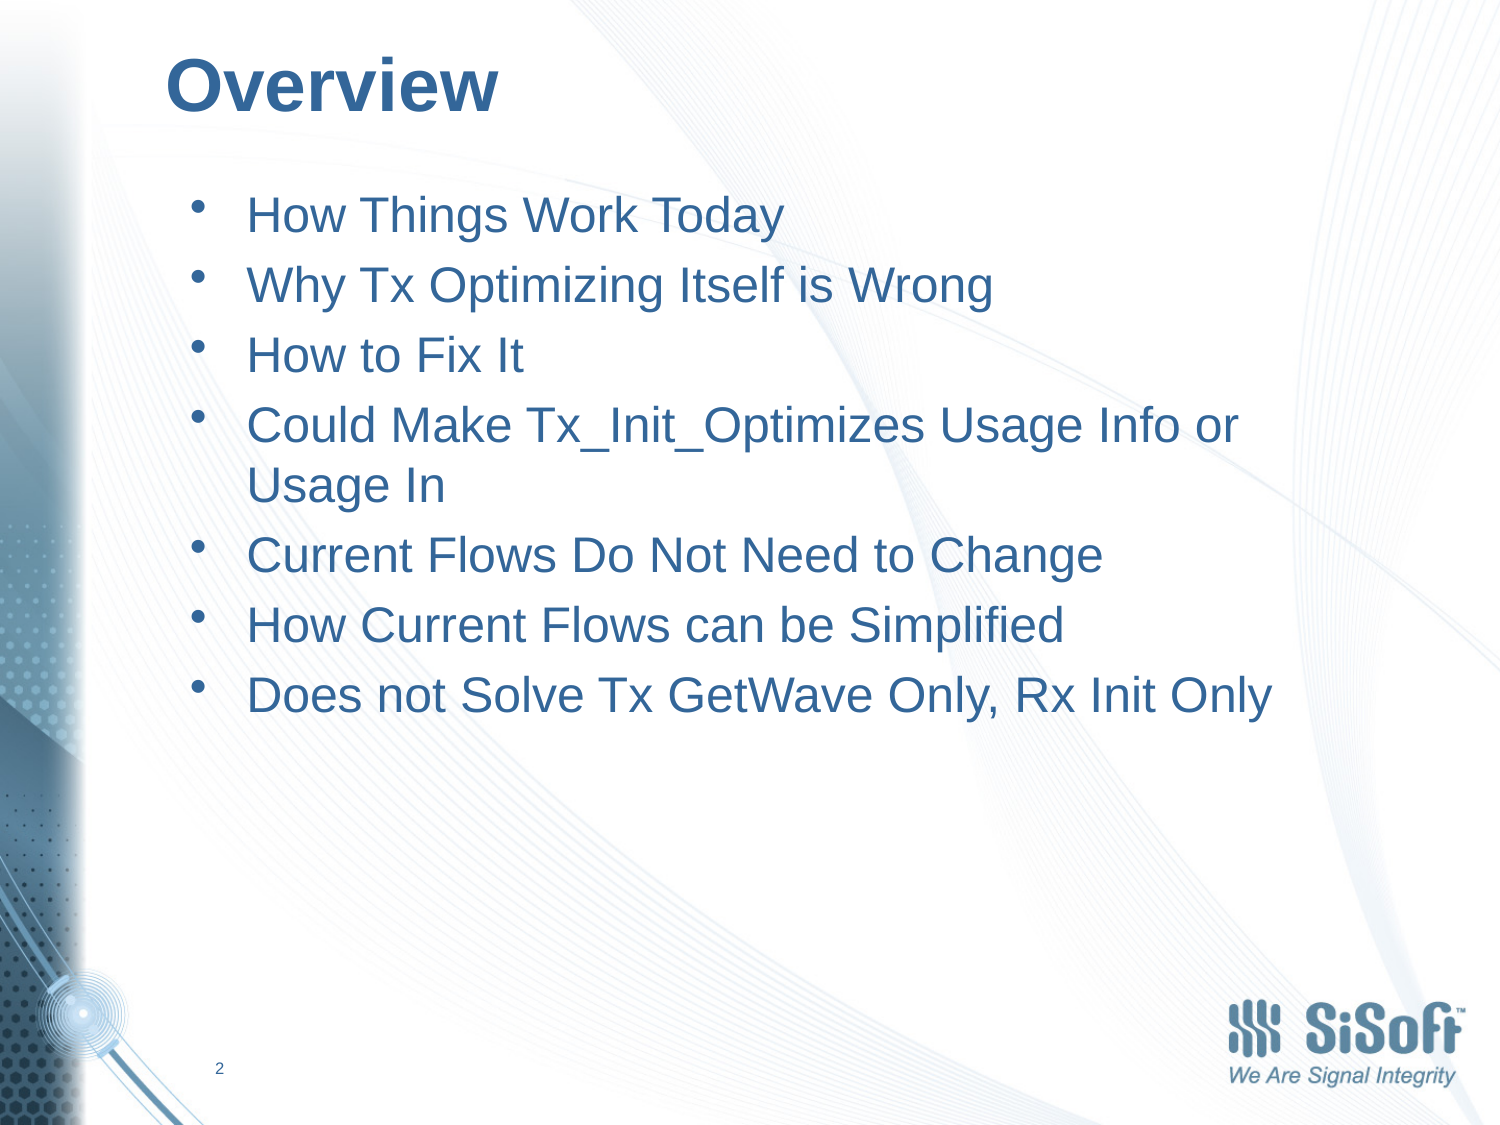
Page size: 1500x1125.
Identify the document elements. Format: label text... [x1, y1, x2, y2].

title Overview [150, 24, 1300, 138]
footer 2 [200, 1050, 975, 1104]
list How Things Work Today Why Tx Optimizing Itself is Wrong How to Fix It Could Make Tx_Init_Optimizes Usage Info or Usage In Current Flows Do Not Need to Change How Current Flows can be Simplified Does not Solve Tx GetWave Only, Rx Init Only [174, 174, 1350, 1000]
picture [0, 0, 1500, 1125]
